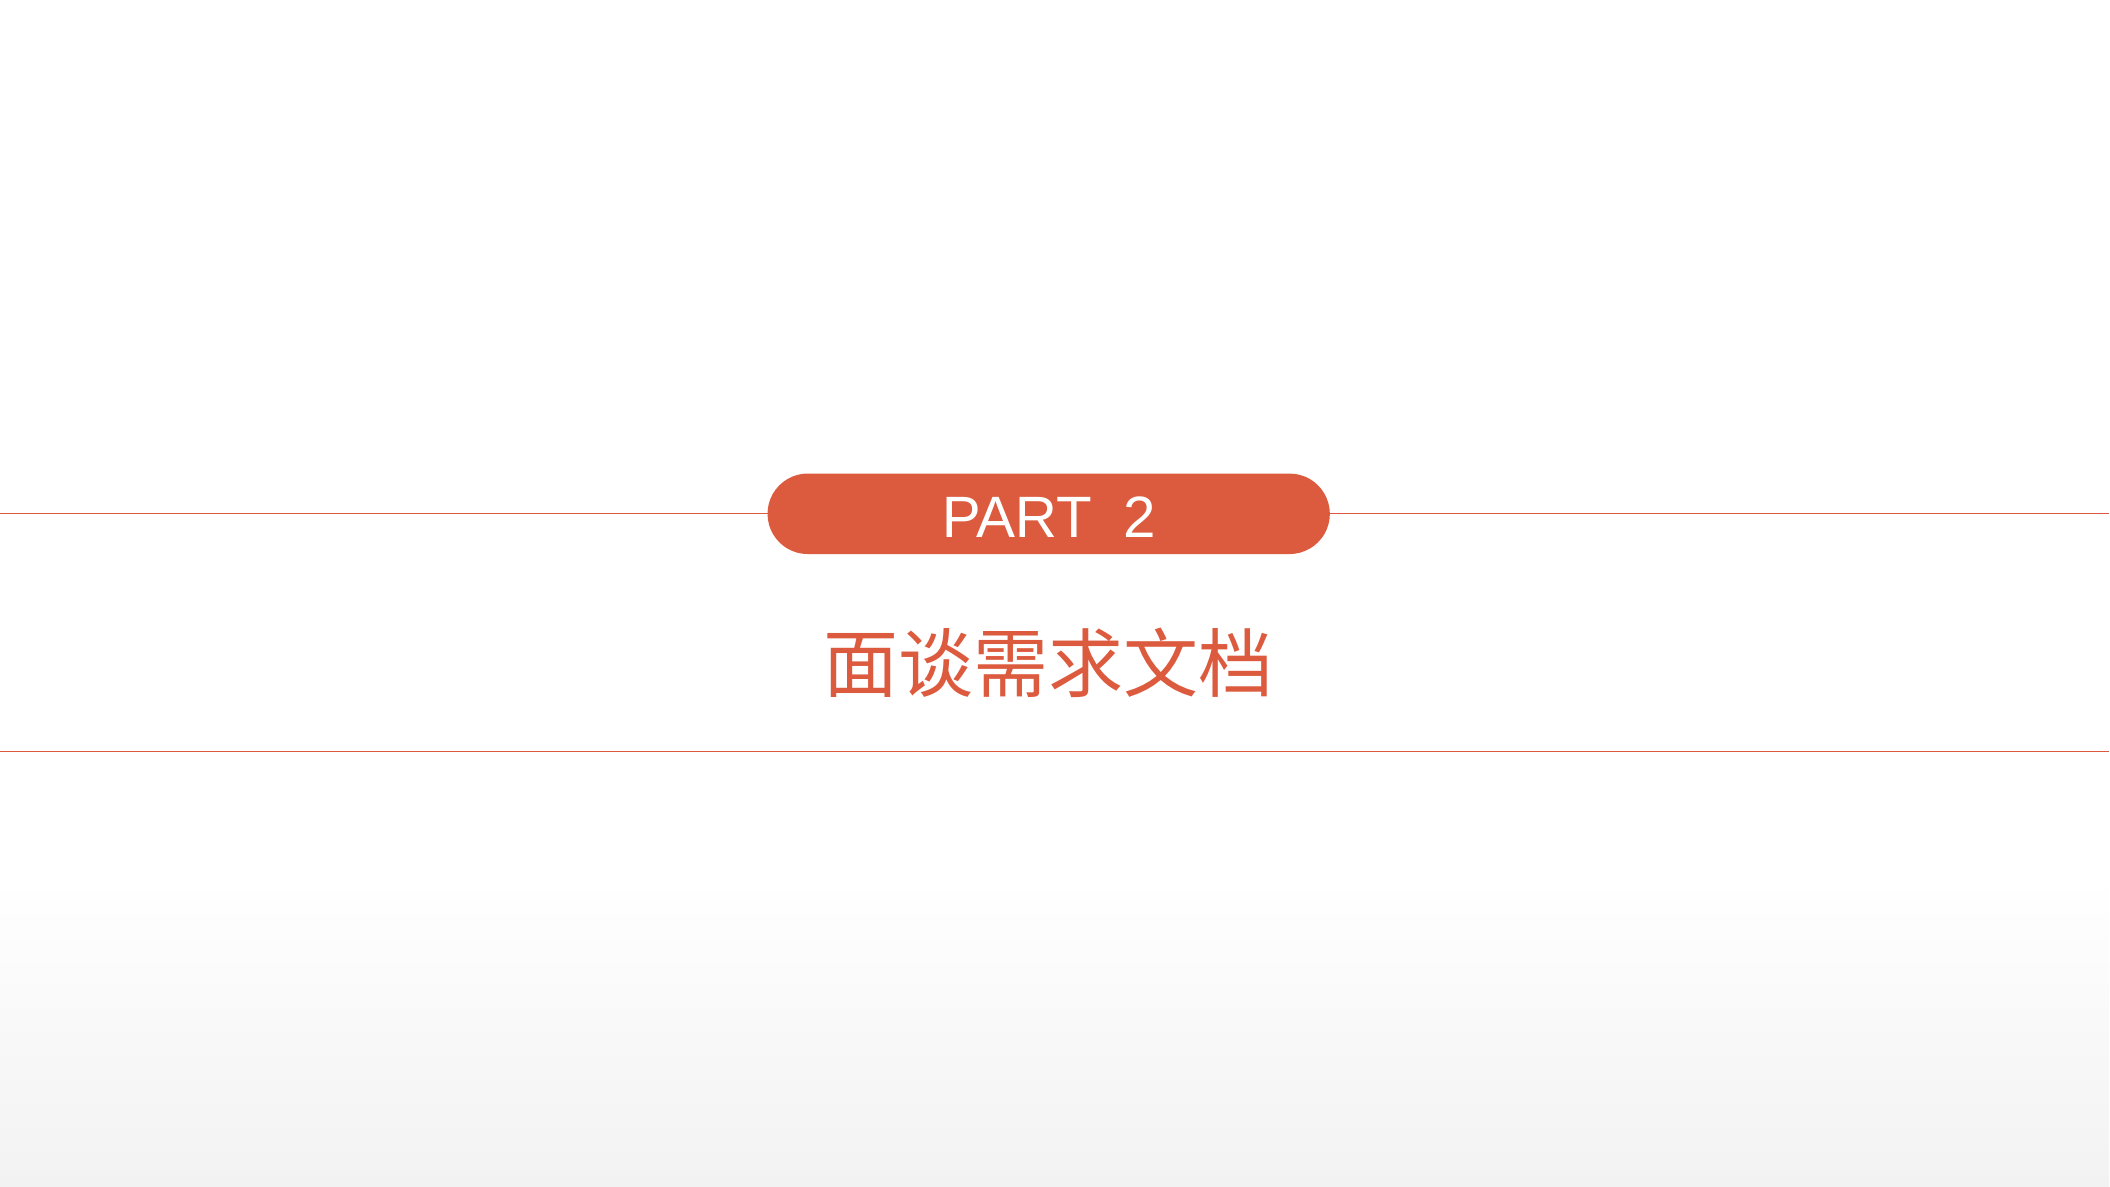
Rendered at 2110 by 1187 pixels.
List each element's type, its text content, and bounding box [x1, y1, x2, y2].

text_box PART 2 [767, 473, 1330, 513]
text_box PART 2 [767, 514, 1330, 555]
